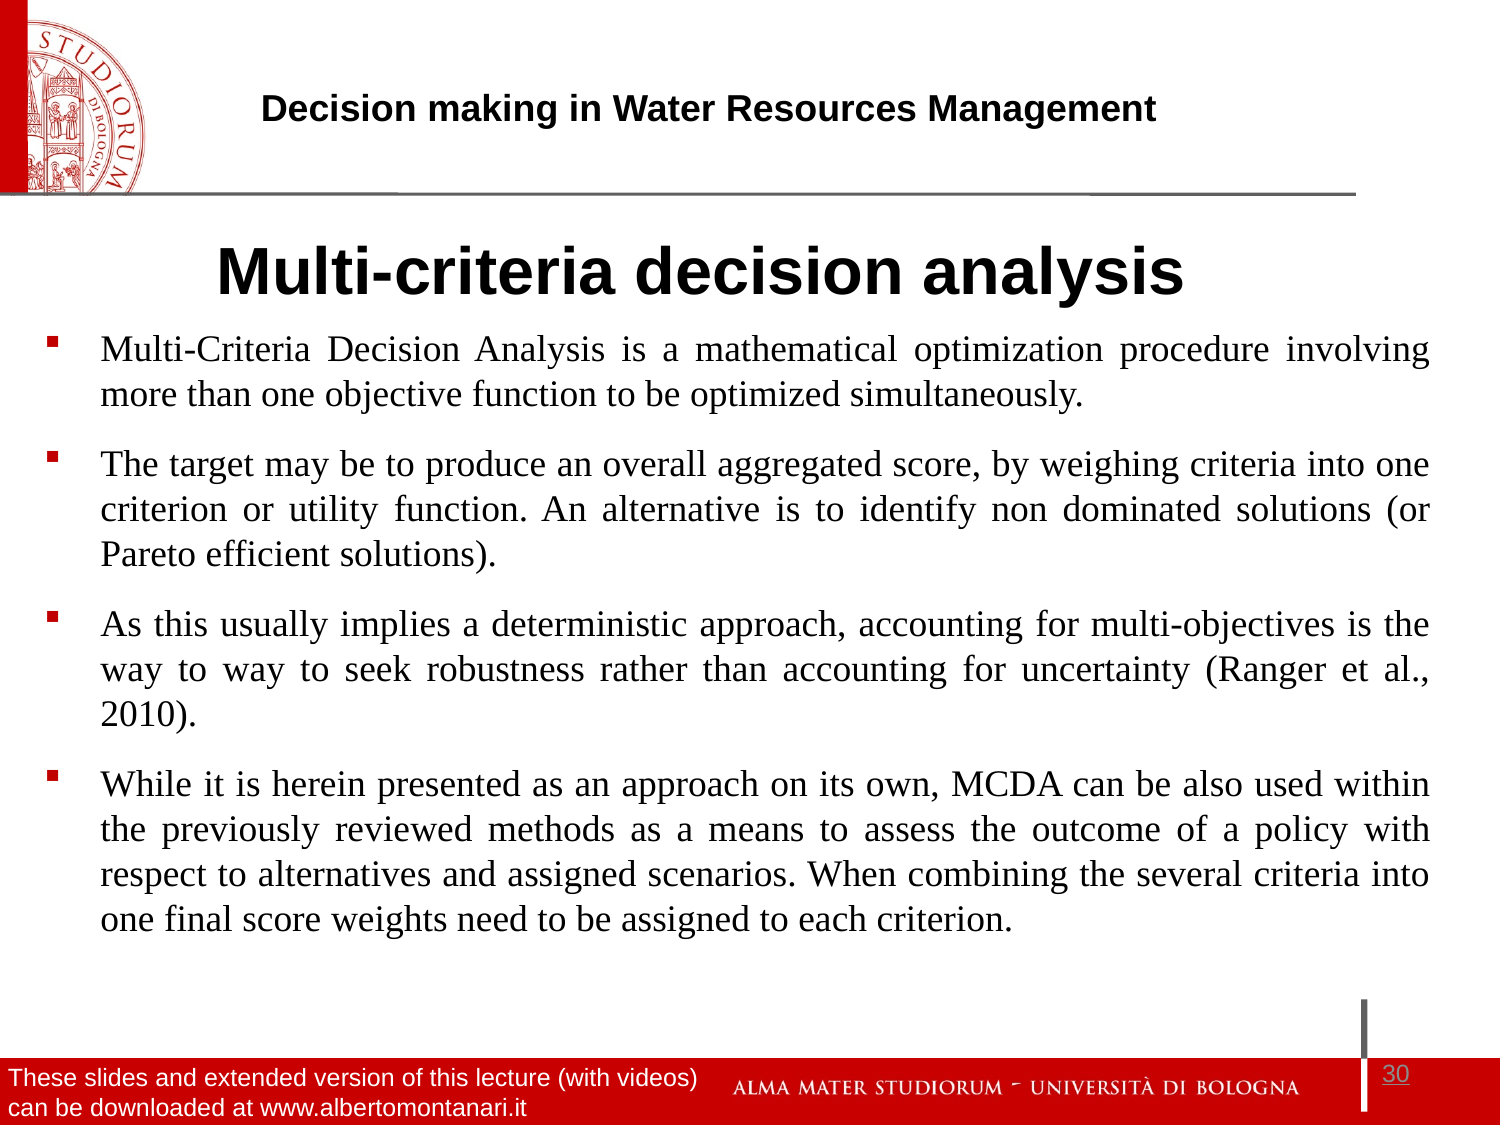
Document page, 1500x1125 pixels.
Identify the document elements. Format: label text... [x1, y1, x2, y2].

slide_number 30 [1074, 1042, 1425, 1103]
picture [28, 16, 151, 192]
picture [0, 1058, 1500, 1125]
text_box Multi-criteria decision analysis [105, 220, 1298, 316]
list Multi-Criteria Decision Analysis is a mathematical optimization procedure involving more than one objective function to be optimized simultaneously. The target may be to produce an overall aggregated score, by weighing criteria into one criterion or utility function. An alternative is to identify non dominated solutions (or Pareto efficient solutions). As this usually implies a deterministic approach, accounting for multi-objectives is the way to way to seek robustness rather than accounting for uncertainty (Ranger et al., 2010). While it is herein presented as an approach on its own, MCDA can be also used within the previously reviewed methods as a means to assess the outcome of a policy with respect to alternatives and assigned scenarios. When combining the several criteria into one final score weights need to be assigned to each criterion. [29, 316, 1447, 969]
